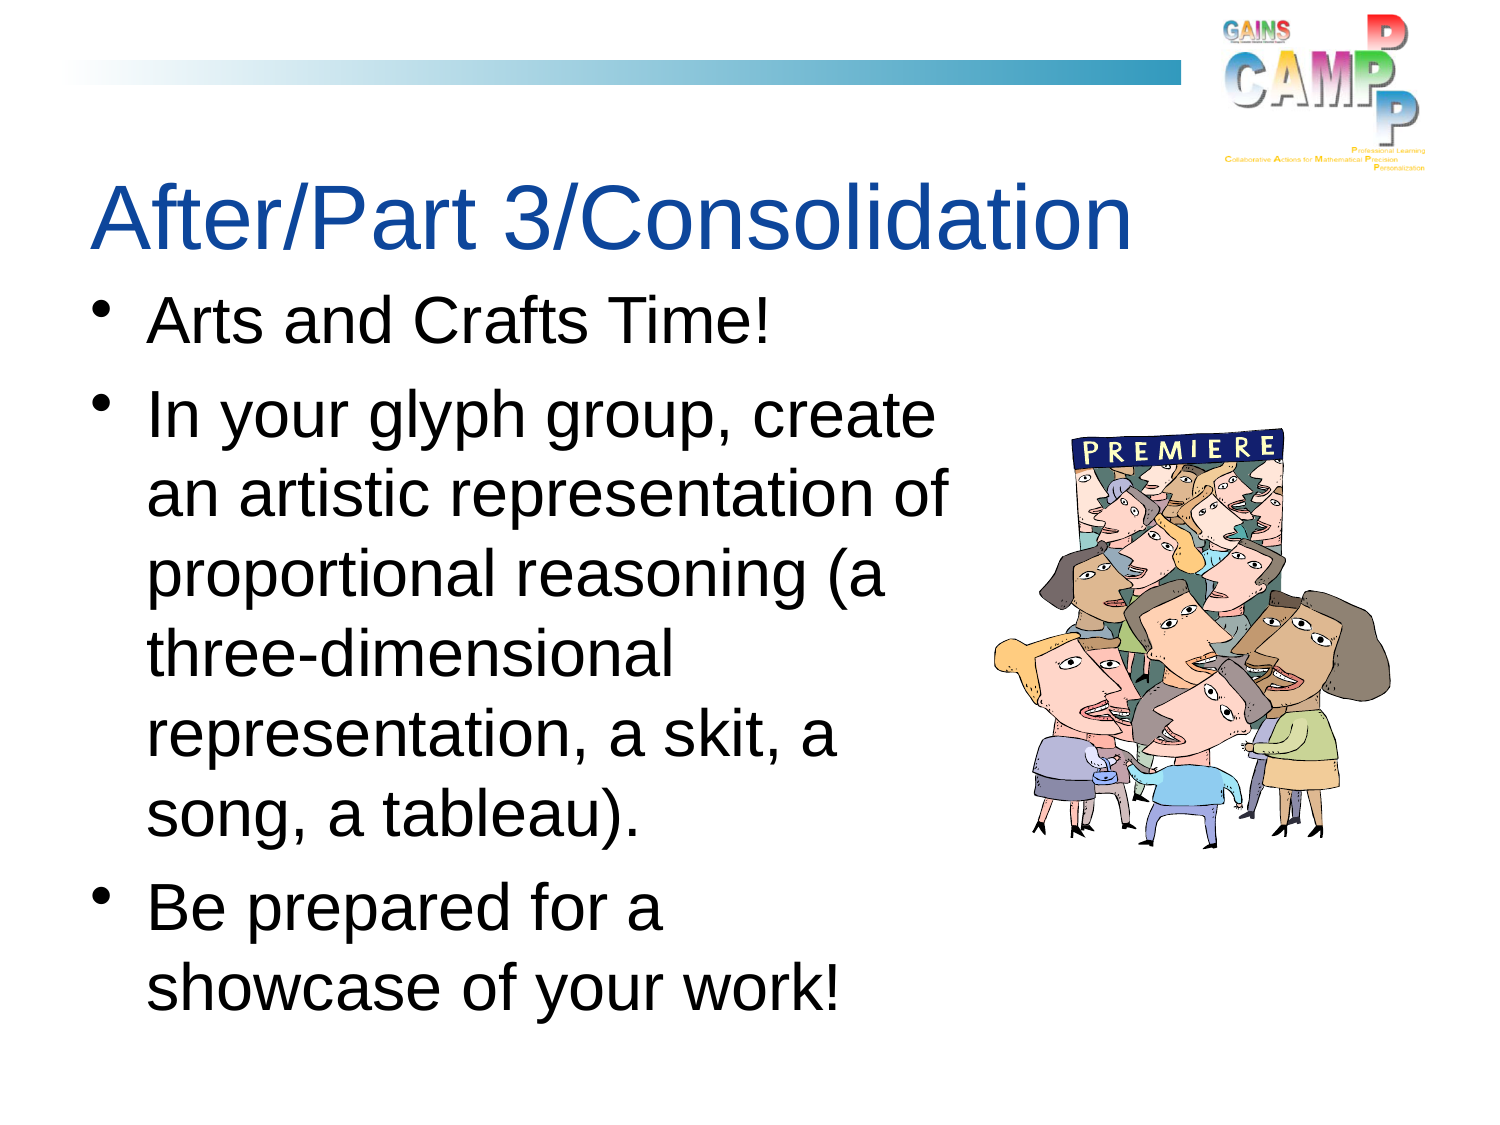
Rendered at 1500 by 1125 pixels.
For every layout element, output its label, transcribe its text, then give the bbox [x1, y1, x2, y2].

title After/Part 3/Consolidation [74, 124, 1426, 301]
picture [1204, 0, 1442, 190]
picture [993, 421, 1398, 856]
list Arts and Crafts Time! In your glyph group, create an artistic representation of proportional reasoning (a three-dimensional representation, a skit, a song, a tableau). Be prepared for a showcase of your work! [74, 269, 973, 1088]
